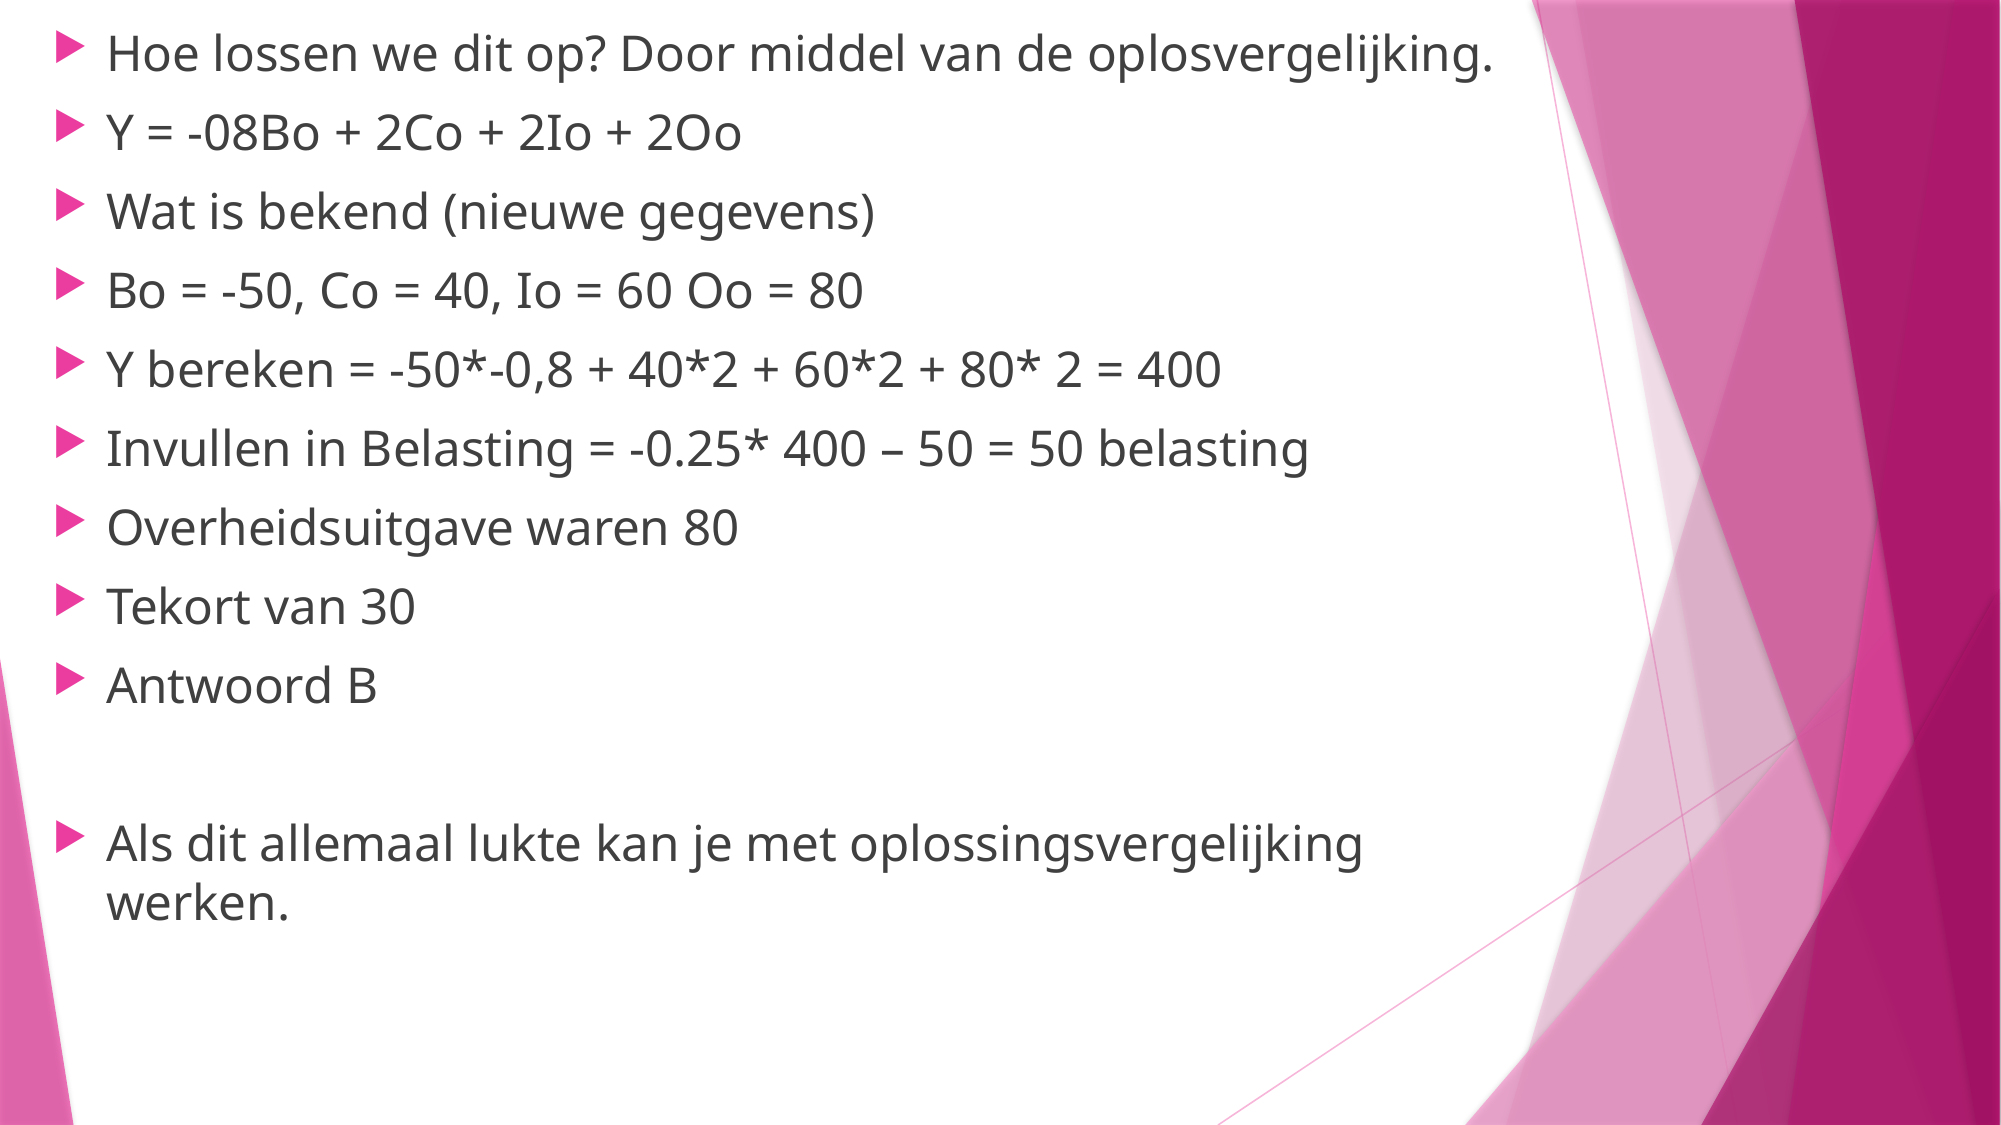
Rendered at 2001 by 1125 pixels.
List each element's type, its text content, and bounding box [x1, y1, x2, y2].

list Hoe lossen we dit op? Door middel van de oplosvergelijking. Y = -08Bo + 2Co + 2Io + 2Oo Wat is bekend (nieuwe gegevens) Bo = -50, Co = 40, Io = 60 Oo = 80 Y bereken = -50*-0,8 + 40*2 + 60*2 + 80* 2 = 400 Invullen in Belasting = -0.25* 400 – 50 = 50 belasting Overheidsuitgave waren 80 Tekort van 30 Antwoord B Als dit allemaal lukte kan je met oplossingsvergelijking werken. [37, 14, 1522, 992]
